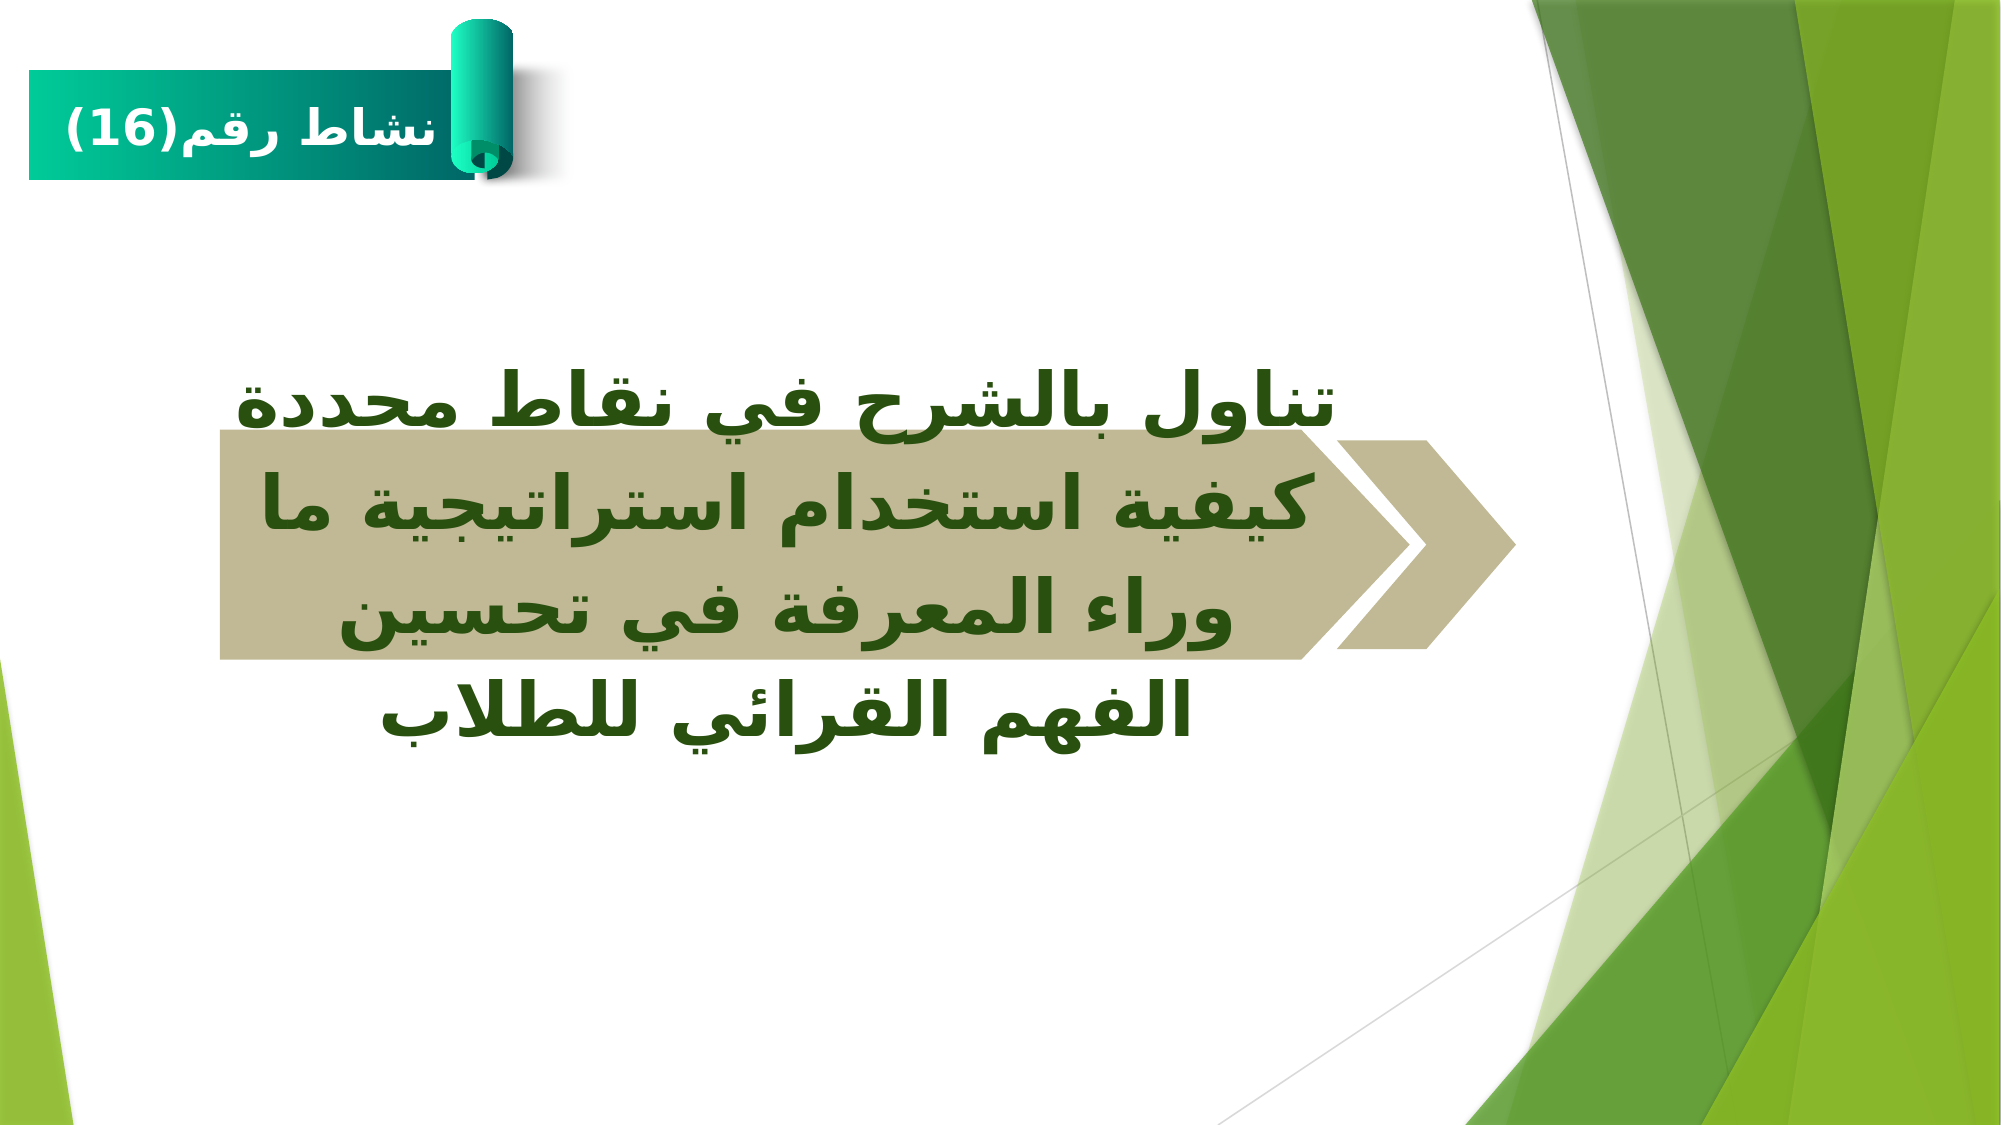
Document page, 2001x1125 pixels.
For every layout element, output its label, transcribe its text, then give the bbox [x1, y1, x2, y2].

text_box [1335, 438, 1518, 651]
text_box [28, 18, 579, 190]
text_box تناول بالشرح في نقاط محددة كيفية استخدام استراتيجية ما وراء المعرفة في تحسين الفهم القرائي للطلاب [218, 428, 1411, 662]
